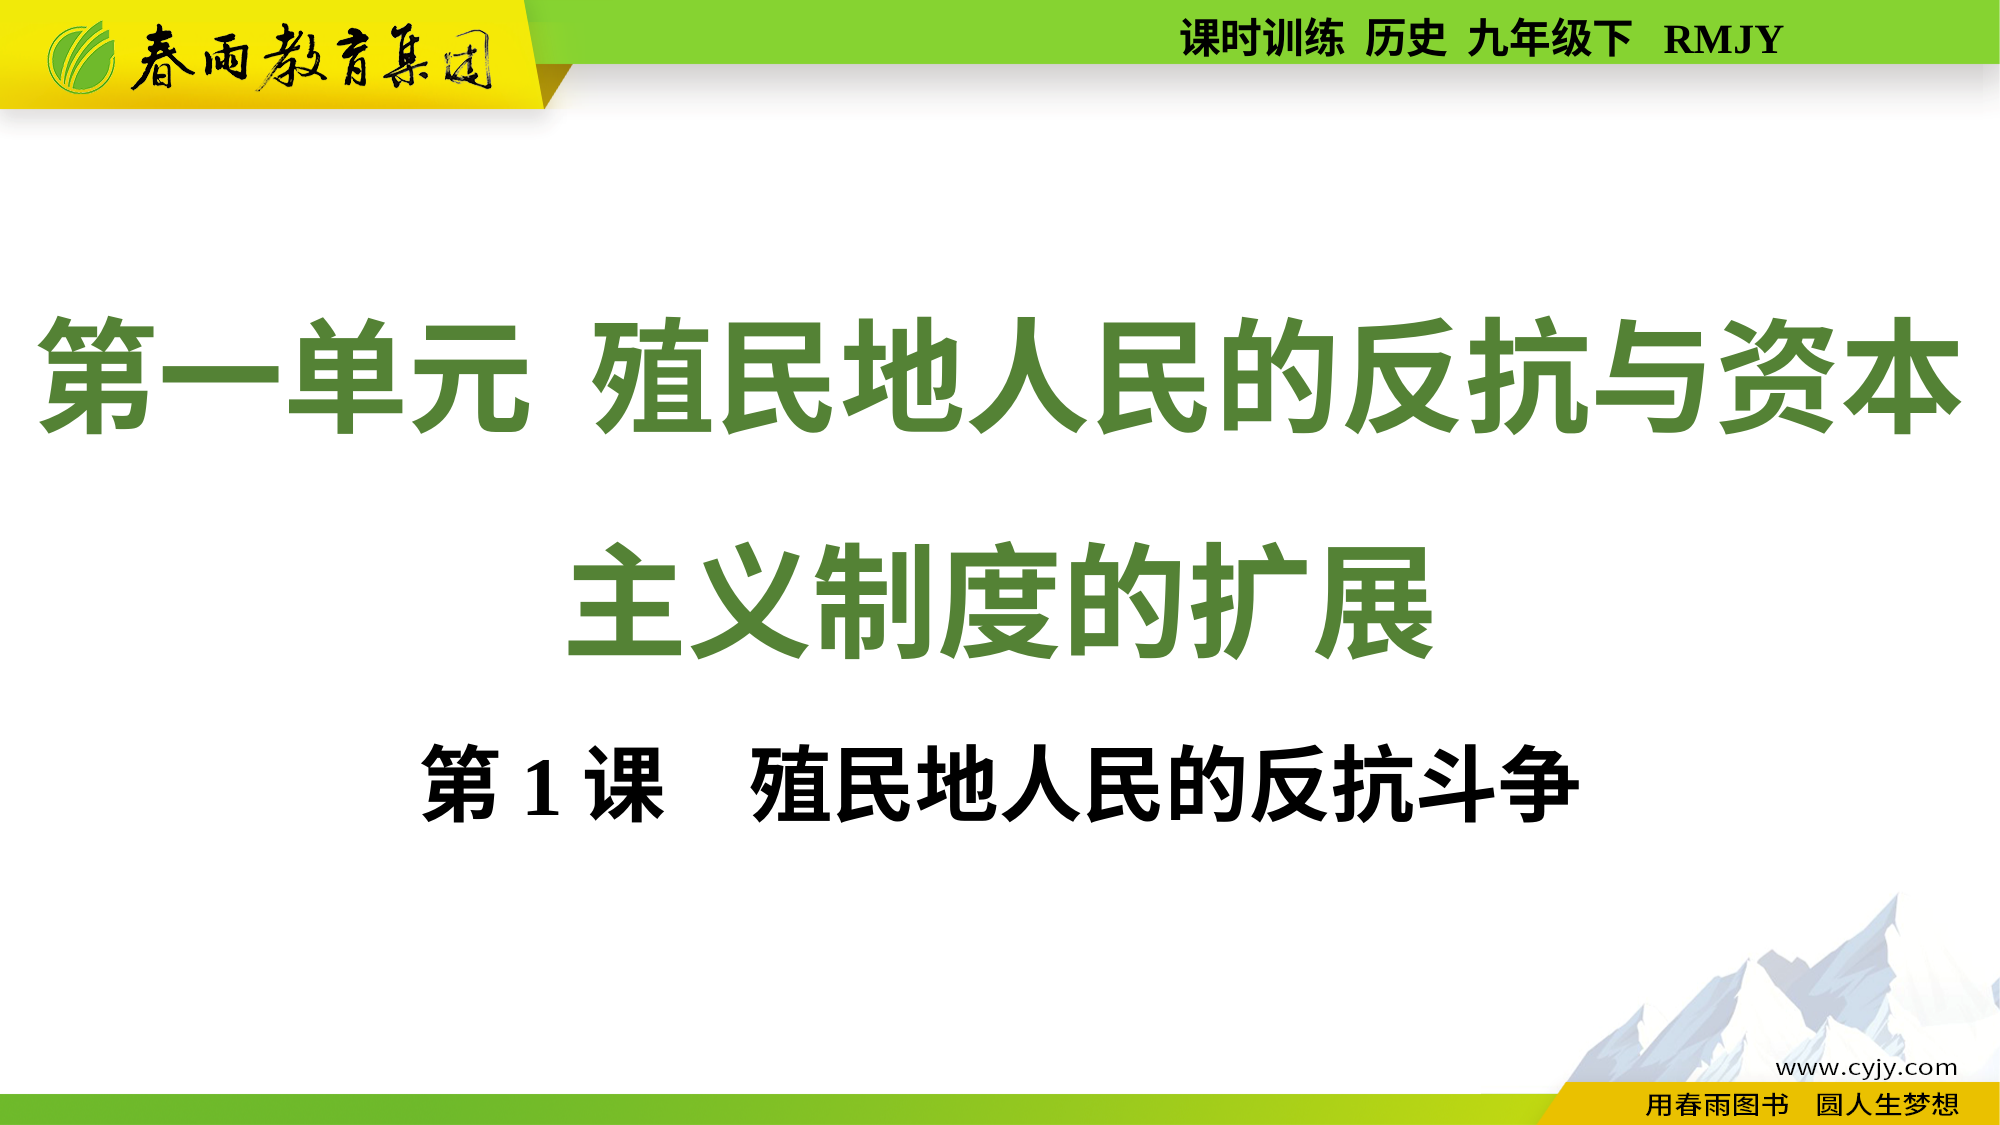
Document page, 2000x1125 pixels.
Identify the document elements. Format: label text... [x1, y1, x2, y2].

picture [0, 840, 2000, 1125]
picture [0, 0, 2000, 216]
text_box 第1课 殖民地人民的反抗斗争 [0, 674, 2000, 840]
text_box 第一单元 殖民地人民的反抗与资本主义制度的扩展 [0, 216, 2000, 674]
